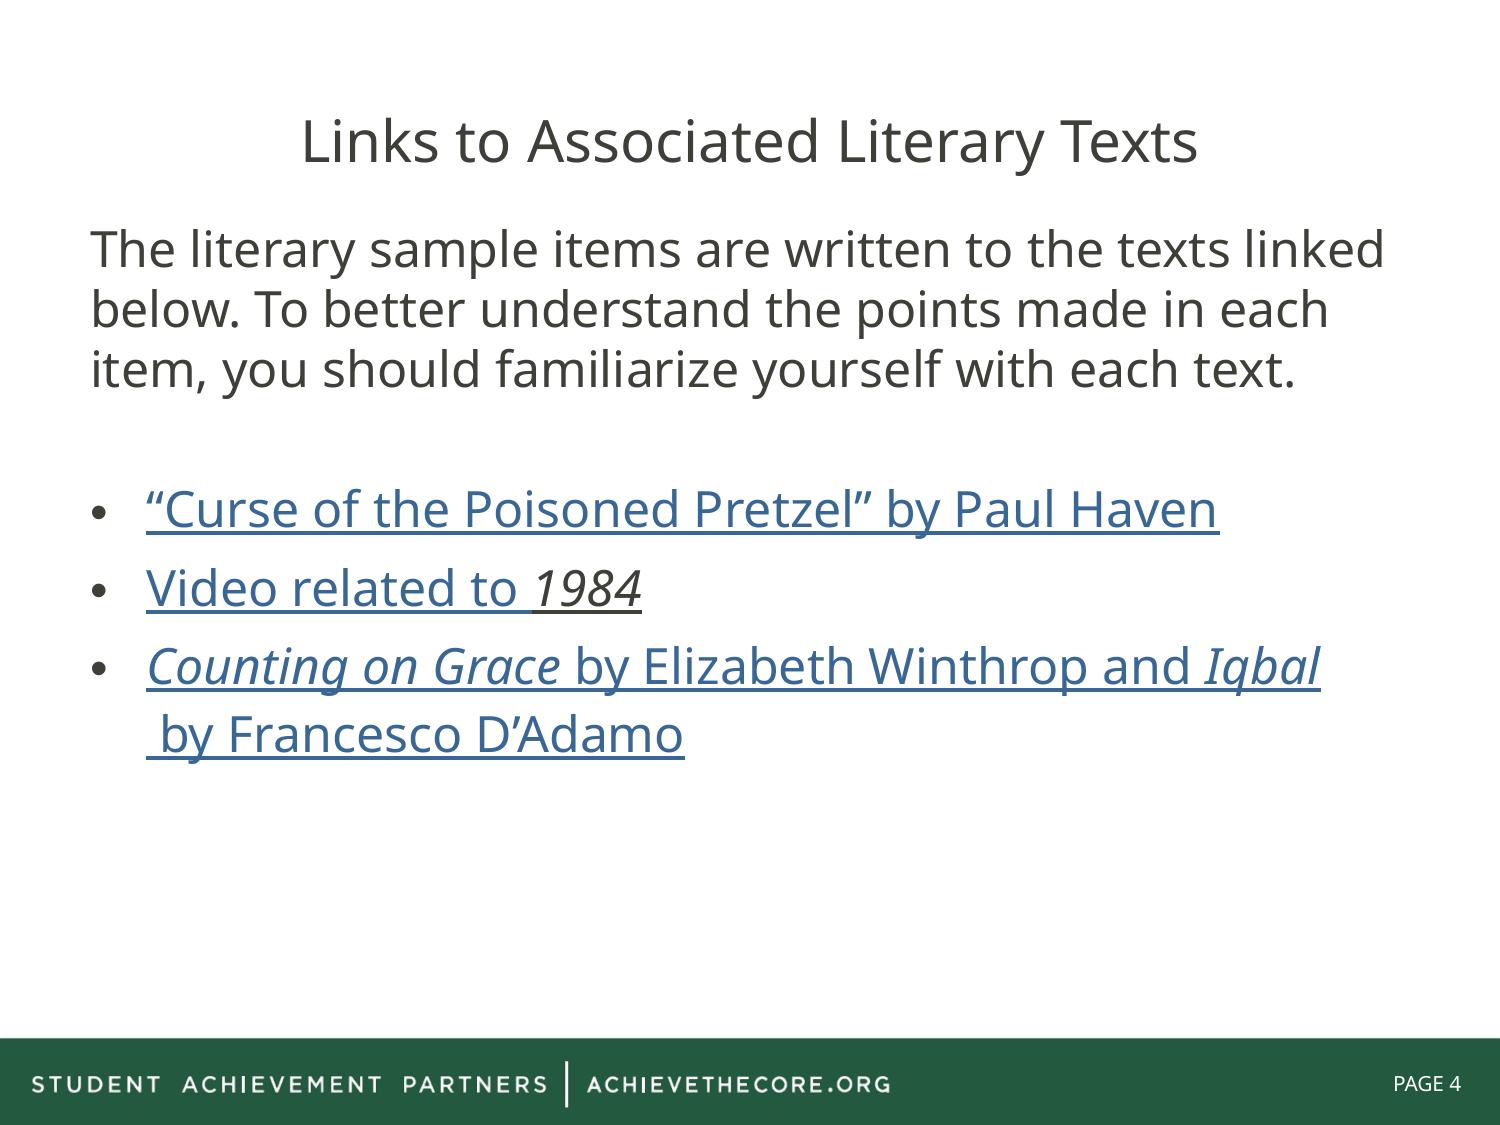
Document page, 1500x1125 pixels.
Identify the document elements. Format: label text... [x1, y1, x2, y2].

title Links to Associated Literary Texts [75, 45, 1425, 210]
list The literary sample items are written to the texts linked below. To better understand the points made in each item, you should familiarize yourself with each text. “Curse of the Poisoned Pretzel” by Paul Haven Video related to 1984 Counting on Grace by Elizabeth Winthrop and Iqbal by Francesco D’Adamo [75, 210, 1425, 953]
